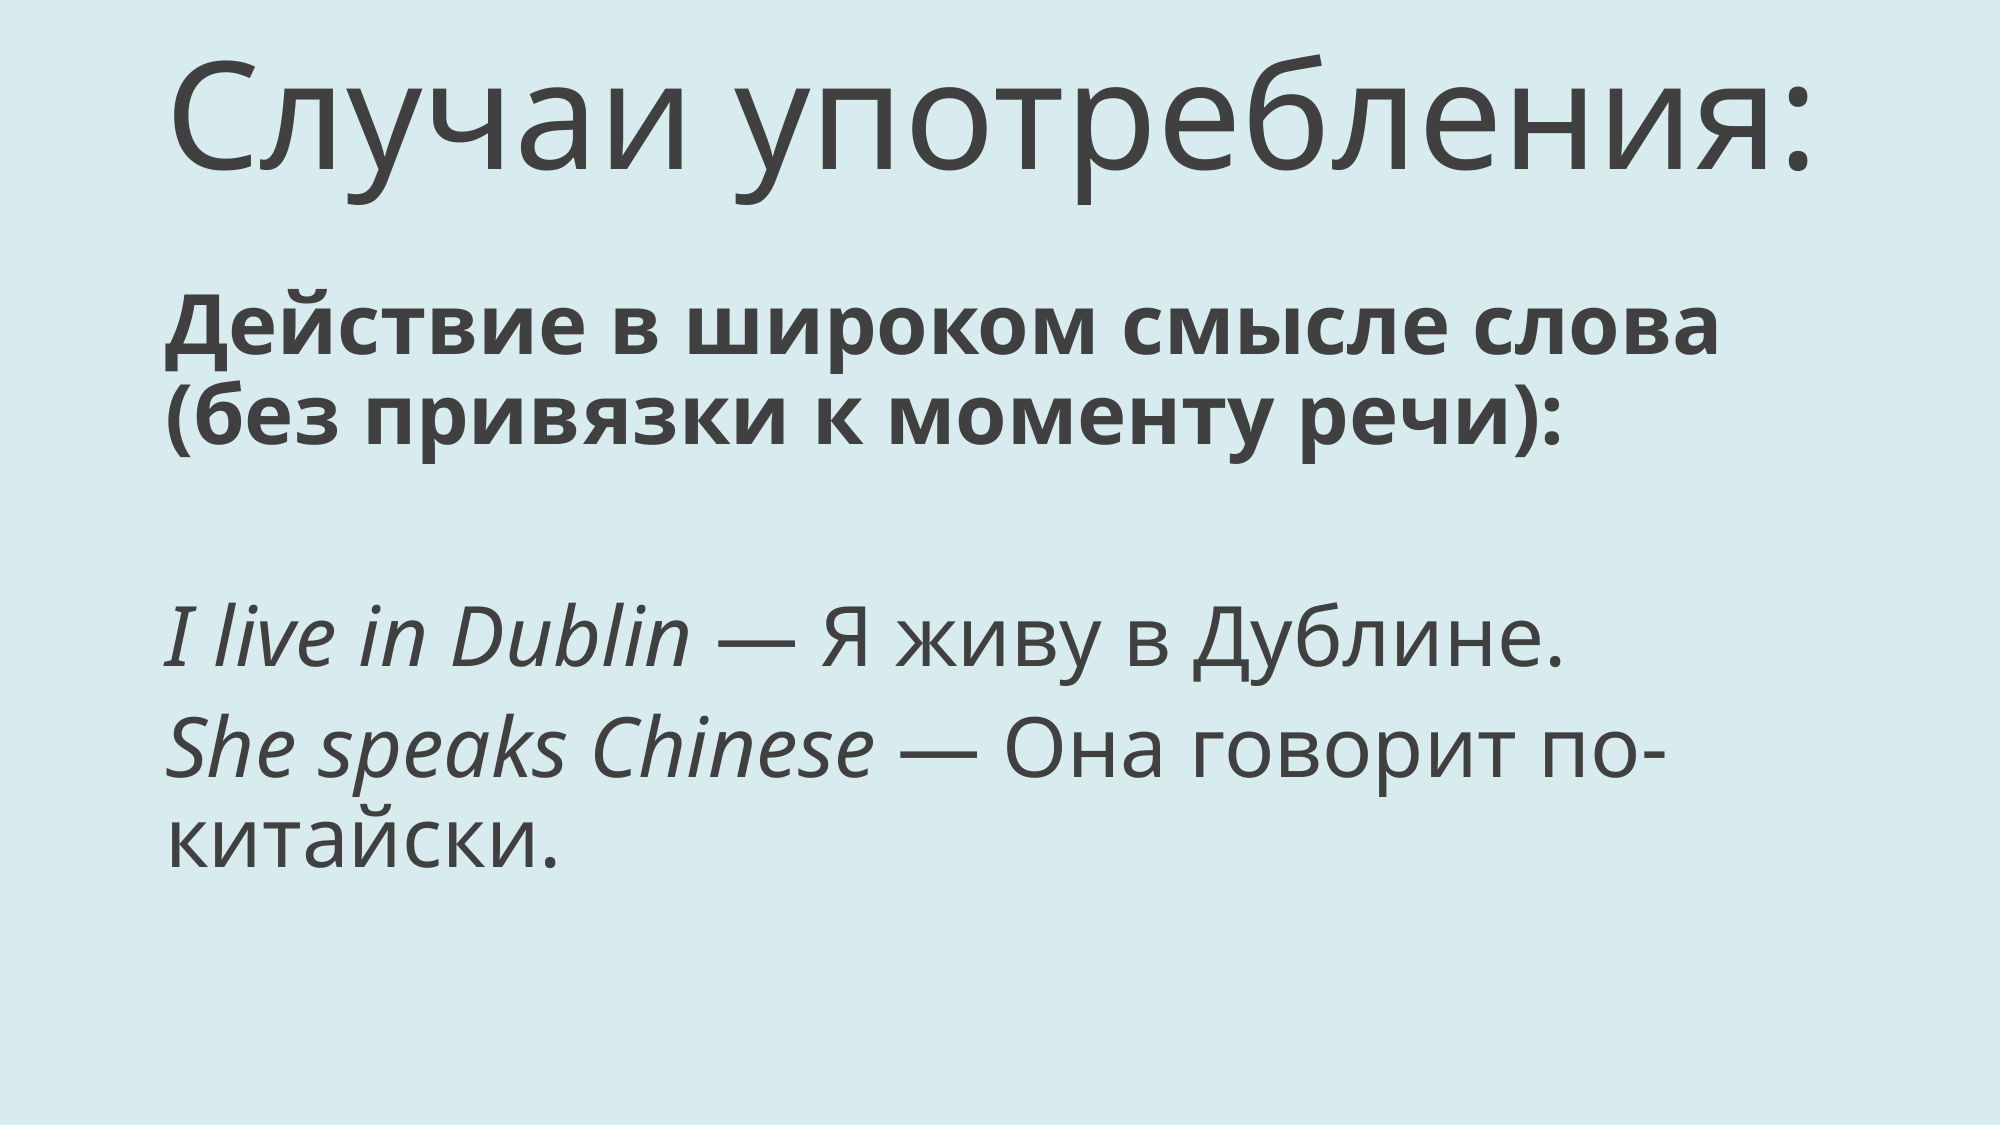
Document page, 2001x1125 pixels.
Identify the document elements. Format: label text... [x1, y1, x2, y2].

list Действие в широком смысле слова (без привязки к моменту речи): I live in Dublin — Я живу в Дублине. She speaks Chinese — Она говорит по-китайски. [150, 275, 1918, 1052]
title Случаи употребления: [150, 32, 1950, 263]
